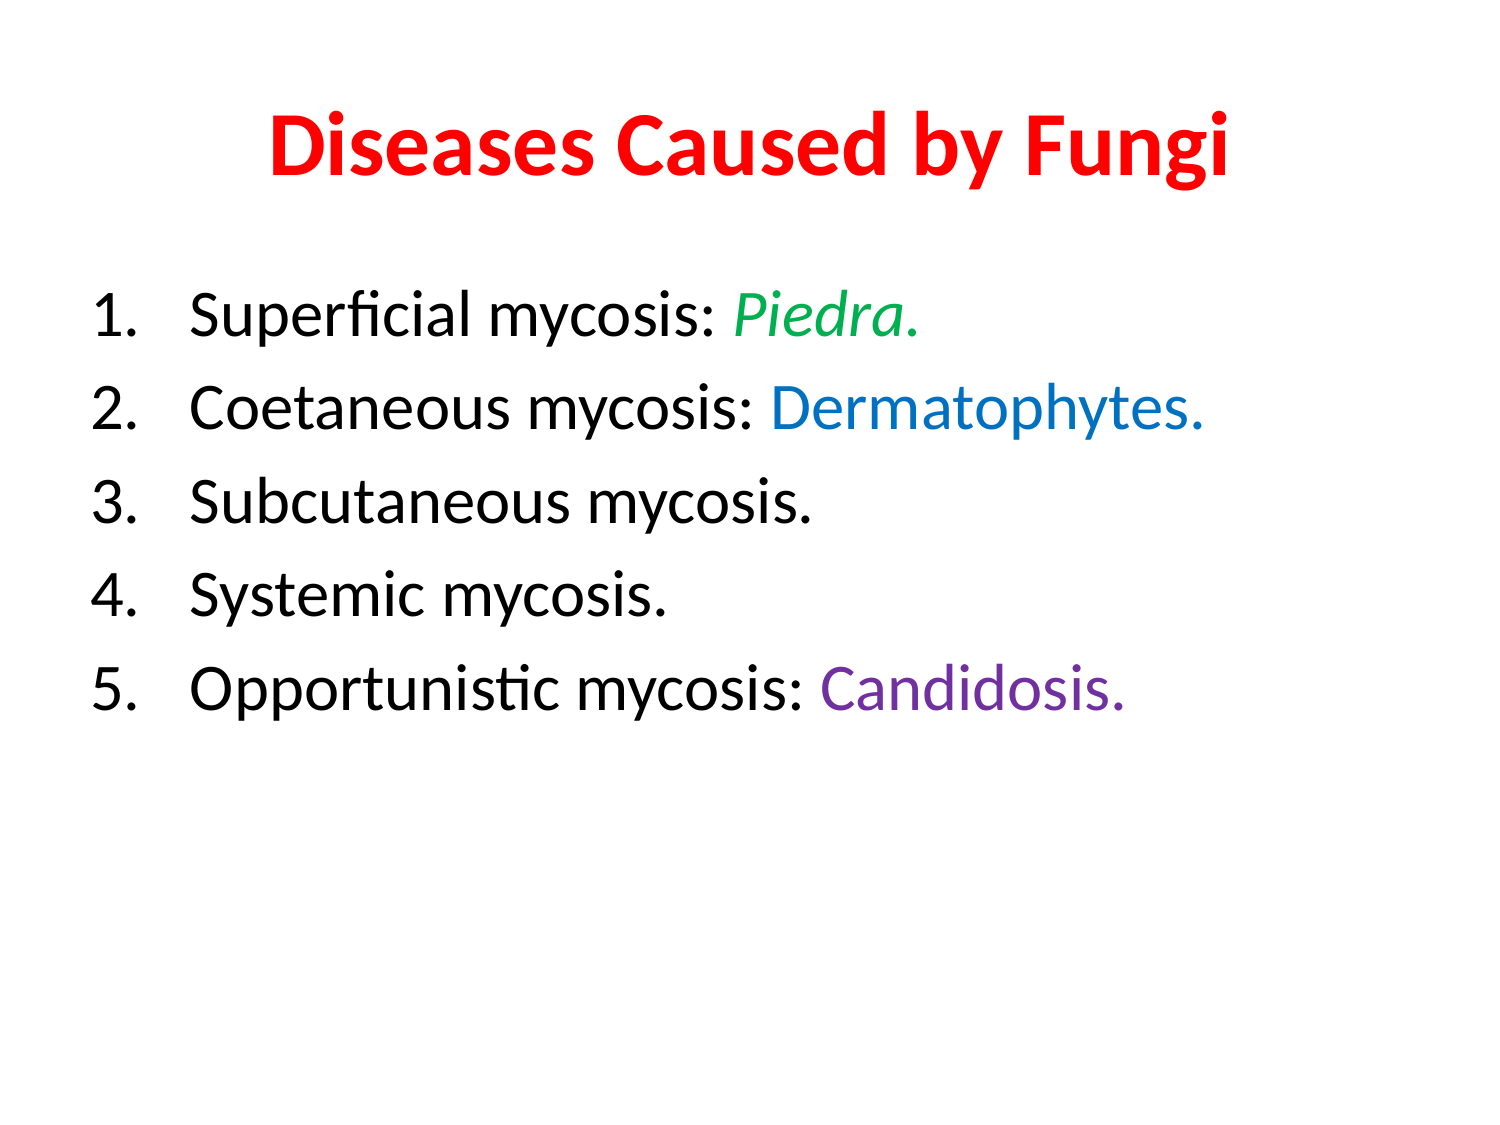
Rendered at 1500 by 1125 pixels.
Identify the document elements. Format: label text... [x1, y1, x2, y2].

title Diseases Caused by Fungi [75, 45, 1425, 233]
list Superficial mycosis: Piedra. Coetaneous mycosis: Dermatophytes. Subcutaneous mycosis. Systemic mycosis. Opportunistic mycosis: Candidosis. [75, 262, 1425, 1005]
